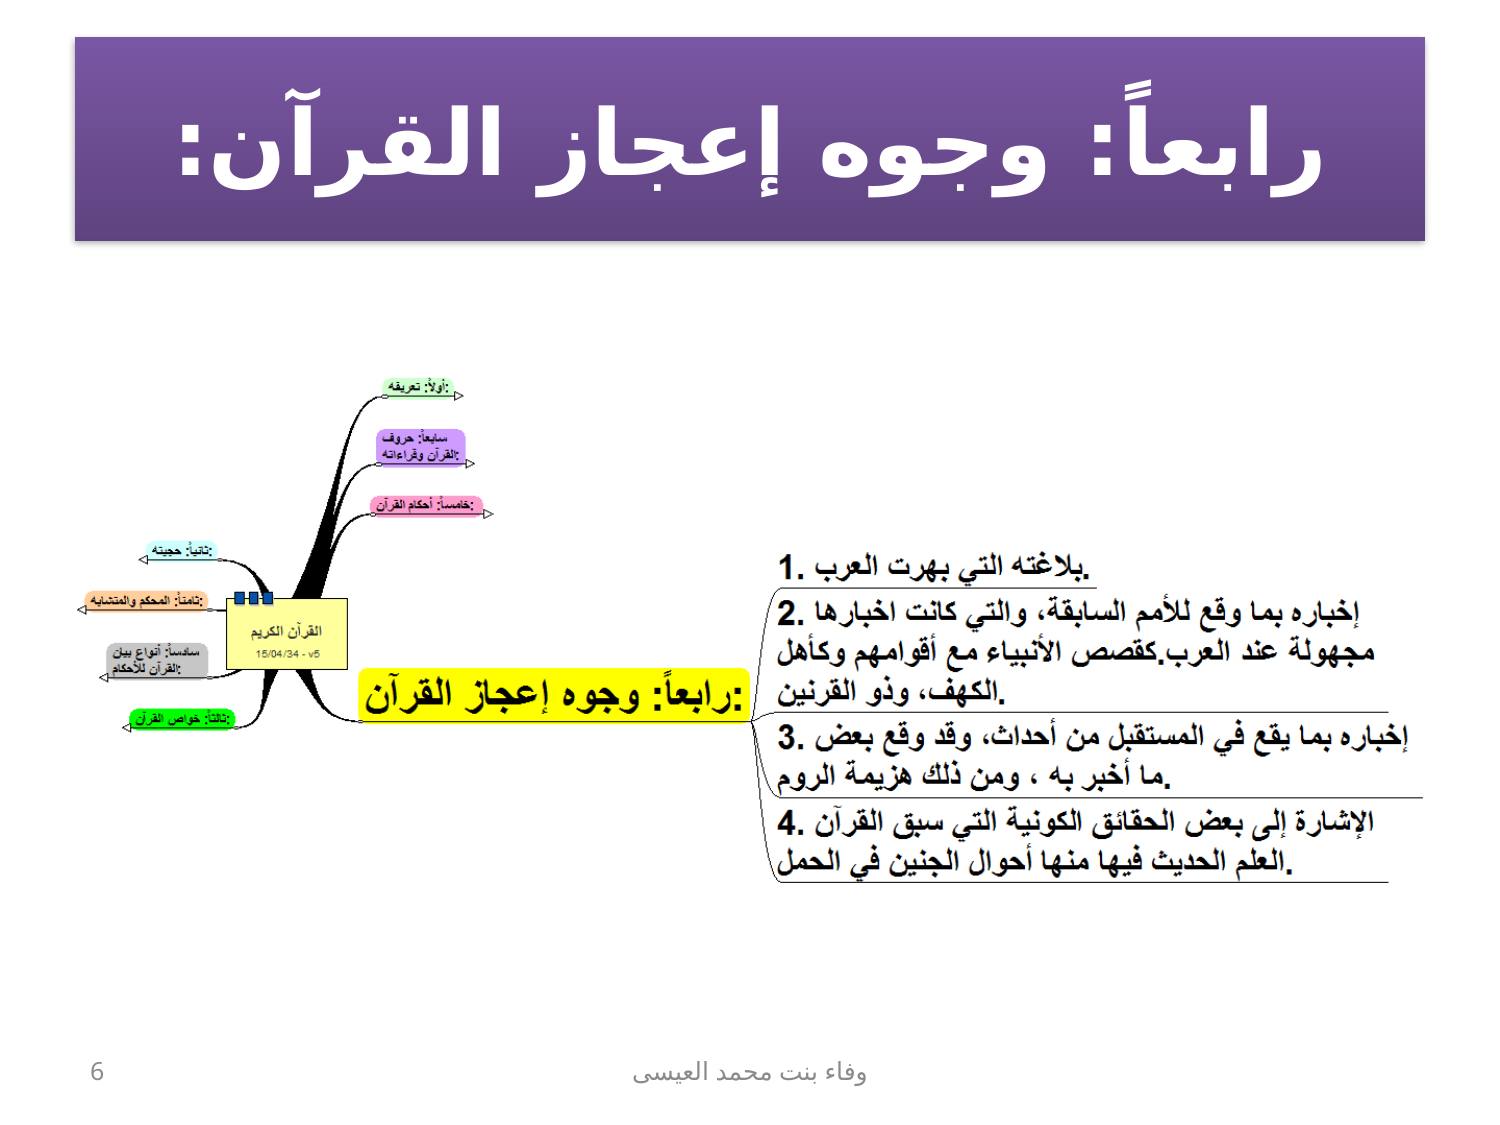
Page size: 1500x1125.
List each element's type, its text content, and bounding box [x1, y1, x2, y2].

title رابعاً: وجوه إعجاز القرآن: [75, 37, 1425, 241]
footer وفاء بنت محمد العيسى [512, 1042, 988, 1103]
picture [74, 262, 1426, 1005]
slide_number 6 [75, 1042, 425, 1103]
